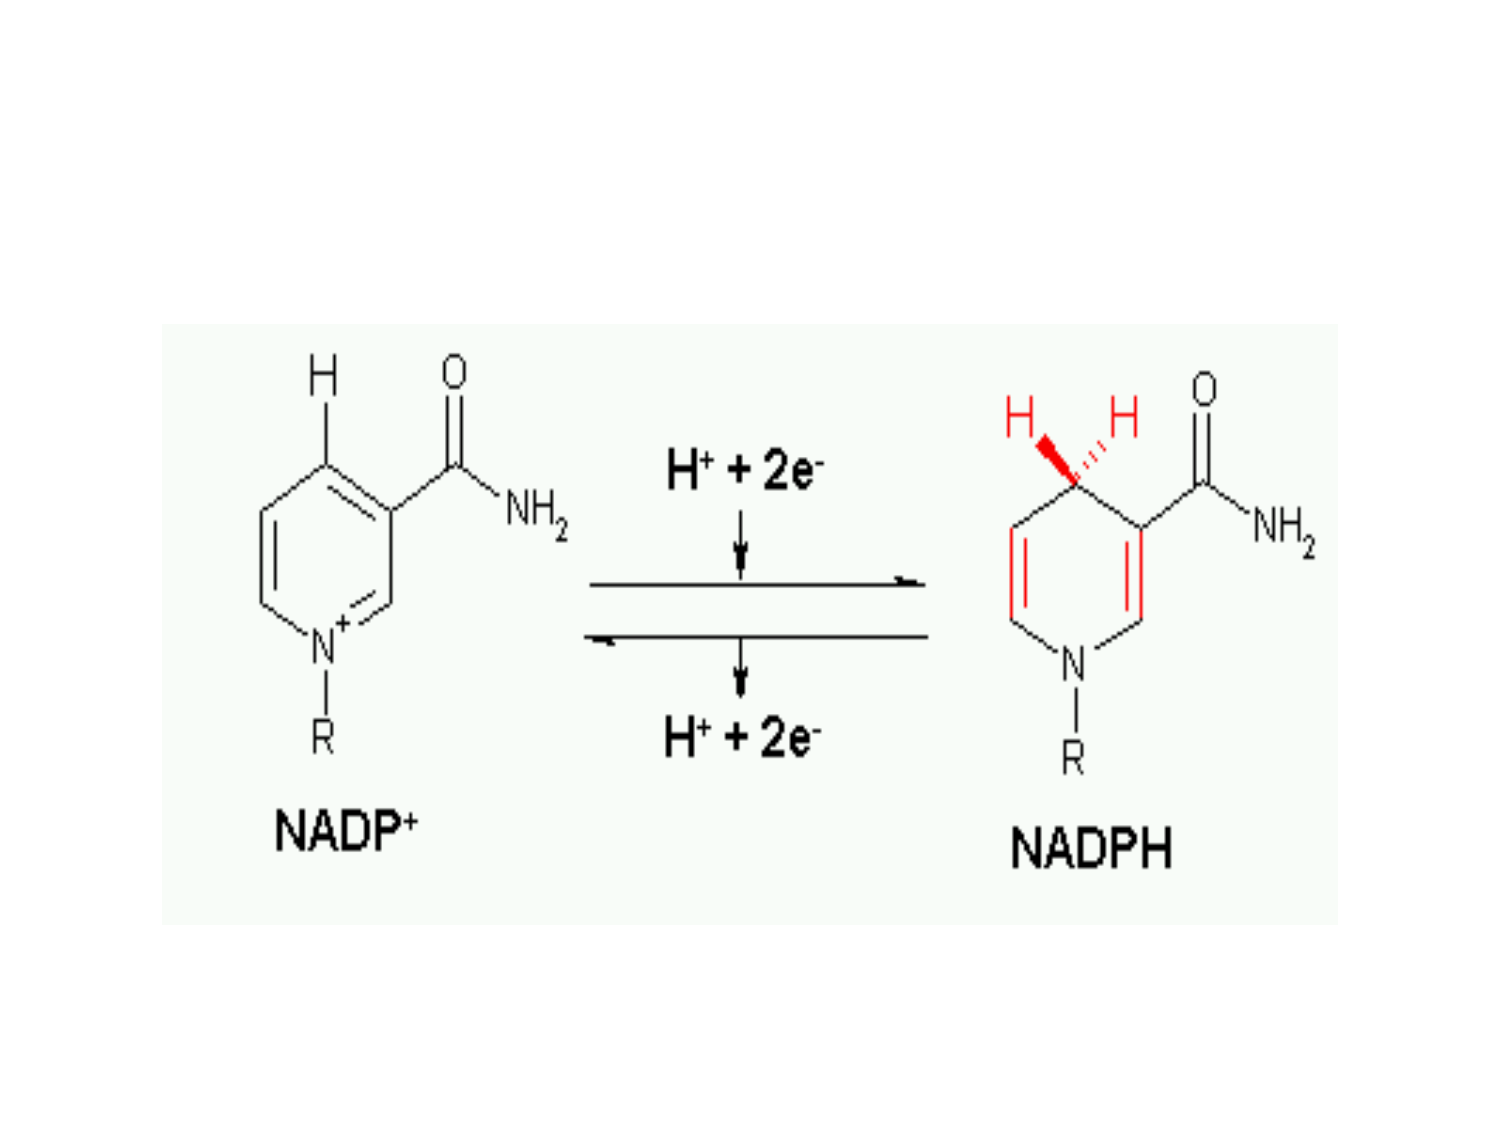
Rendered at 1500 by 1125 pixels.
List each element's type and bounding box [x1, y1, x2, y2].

list [162, 324, 1338, 926]
